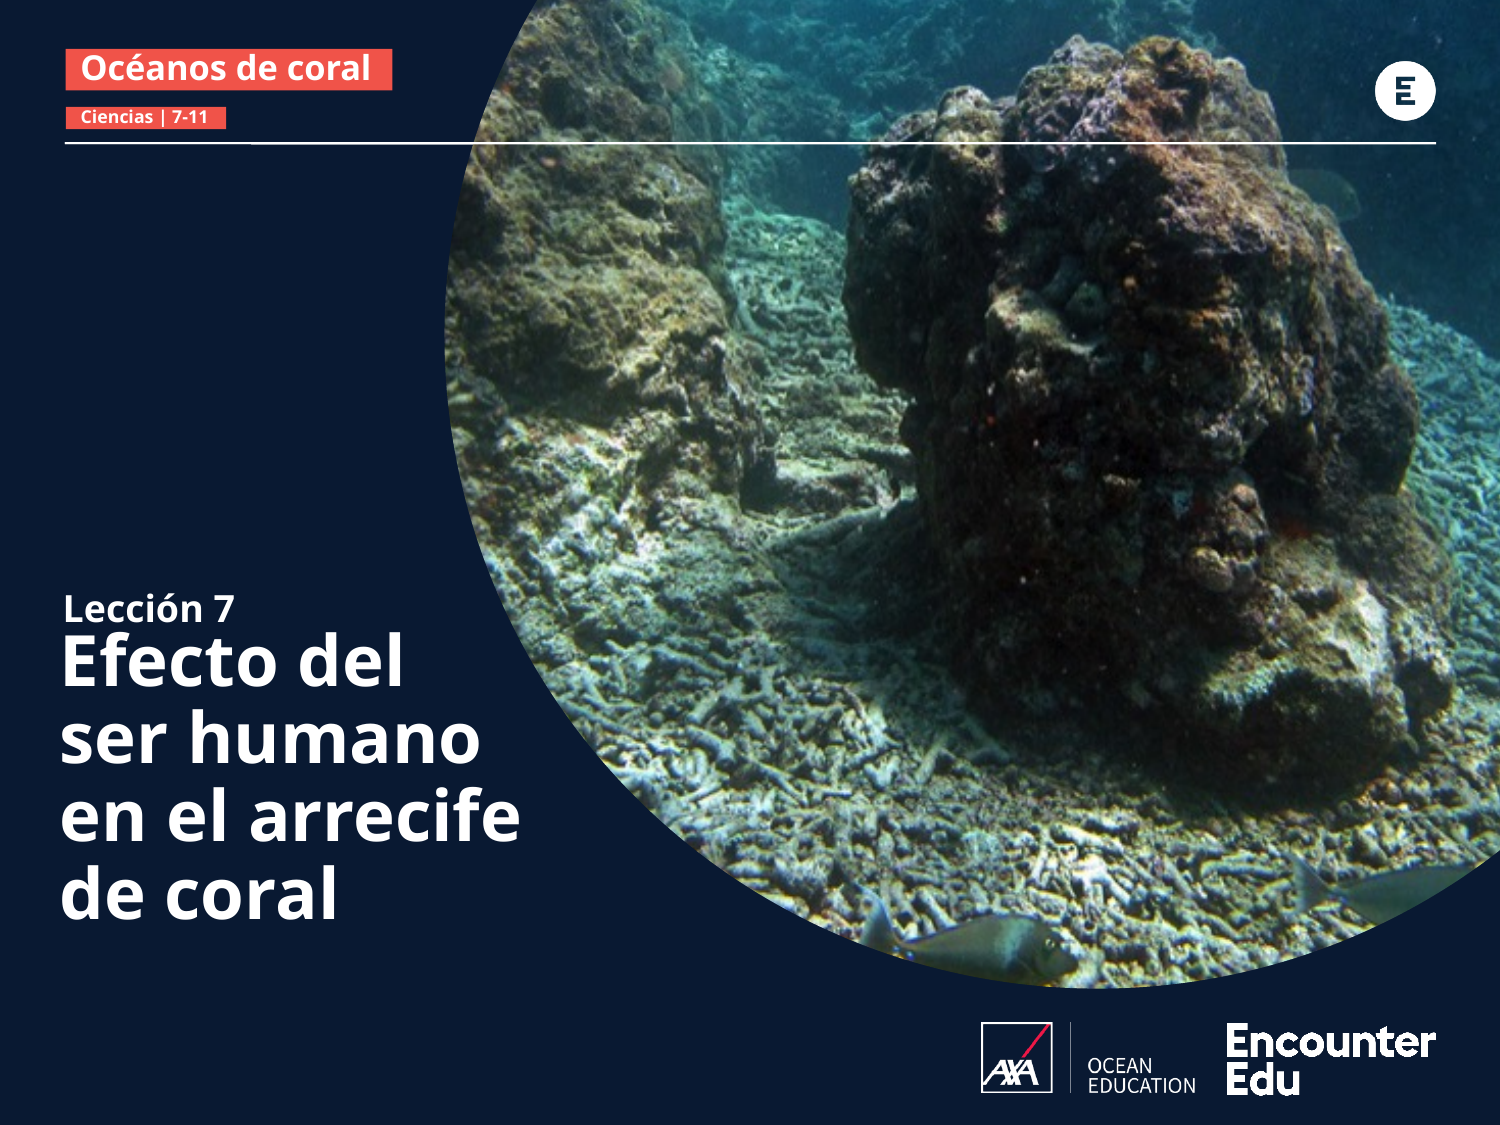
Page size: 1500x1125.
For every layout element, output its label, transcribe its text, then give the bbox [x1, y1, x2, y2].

text_box [444, 0, 1500, 989]
picture [1373, 58, 1437, 123]
list Efecto del ser humano en el arrecife de coral [51, 614, 606, 962]
picture [981, 1021, 1195, 1093]
picture [1222, 1020, 1443, 1097]
list Ciencias | 7-11 [65, 106, 227, 130]
list Lección 7 [54, 582, 445, 614]
list Océanos de coral [65, 48, 393, 92]
